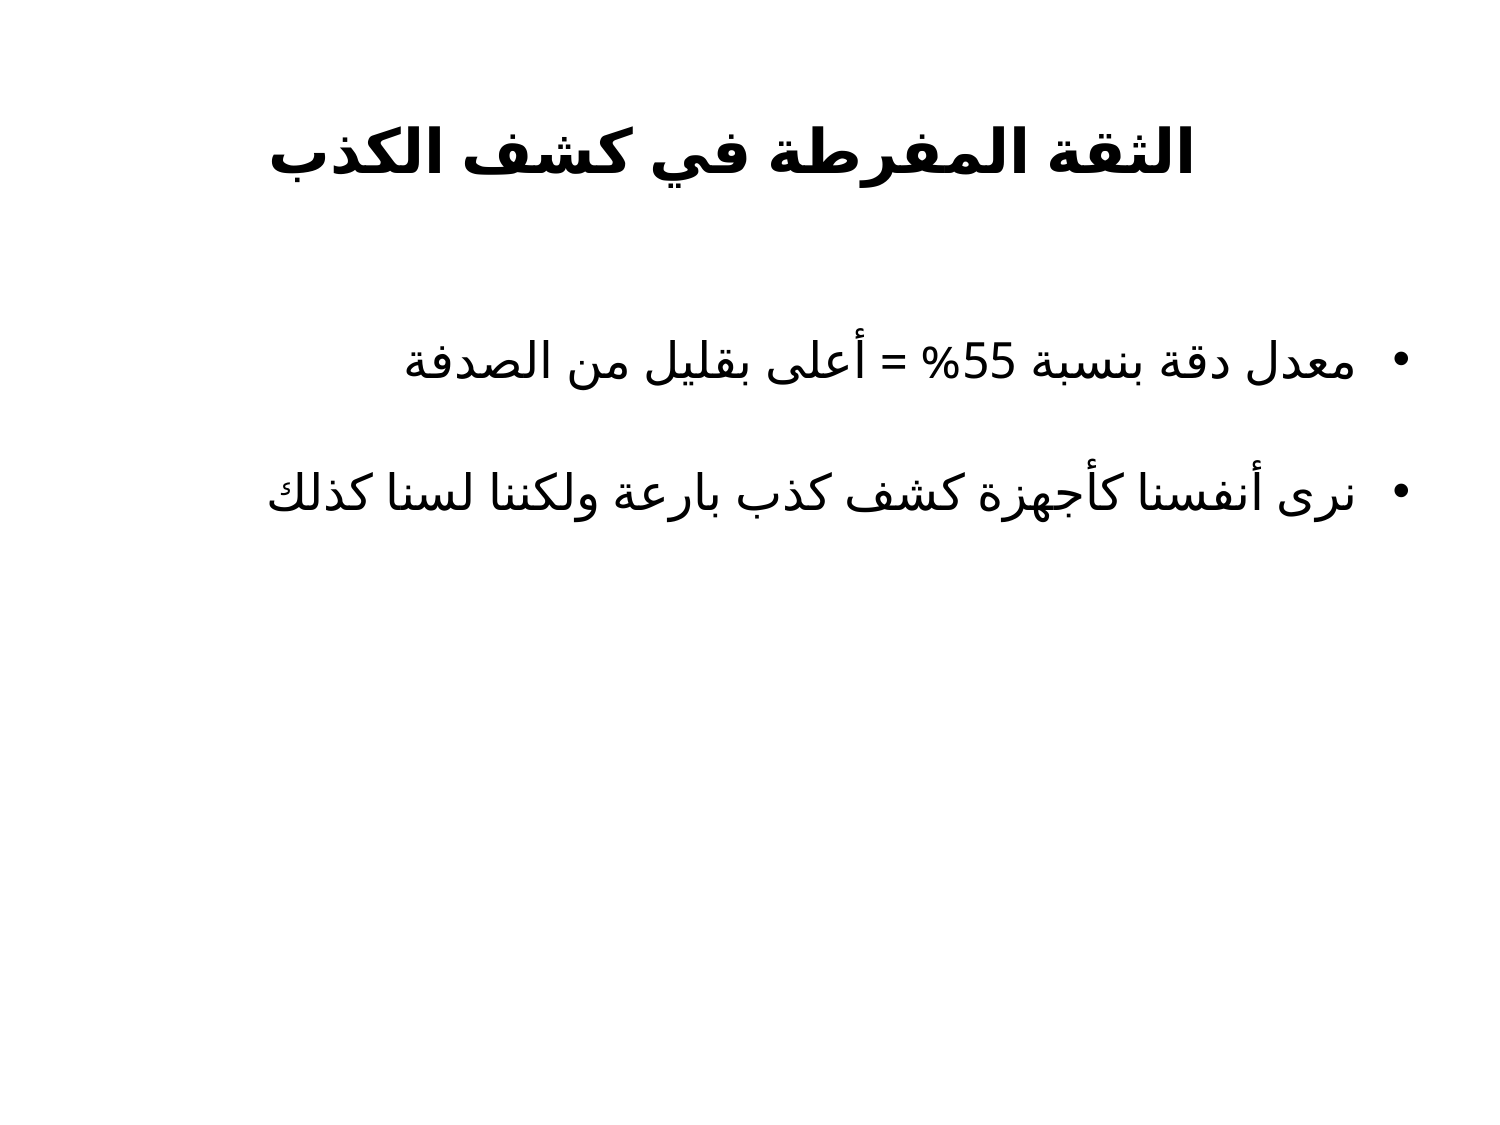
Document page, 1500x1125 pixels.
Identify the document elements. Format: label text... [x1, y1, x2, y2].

title الثقة المفرطة في كشف الكذب [75, 62, 1425, 236]
list معدل دقة بنسبة 55% = أعلى بقليل من الصدفة نرى أنفسنا كأجهزة كشف كذب بارعة ولكننا لسنا كذلك [75, 314, 1425, 1000]
